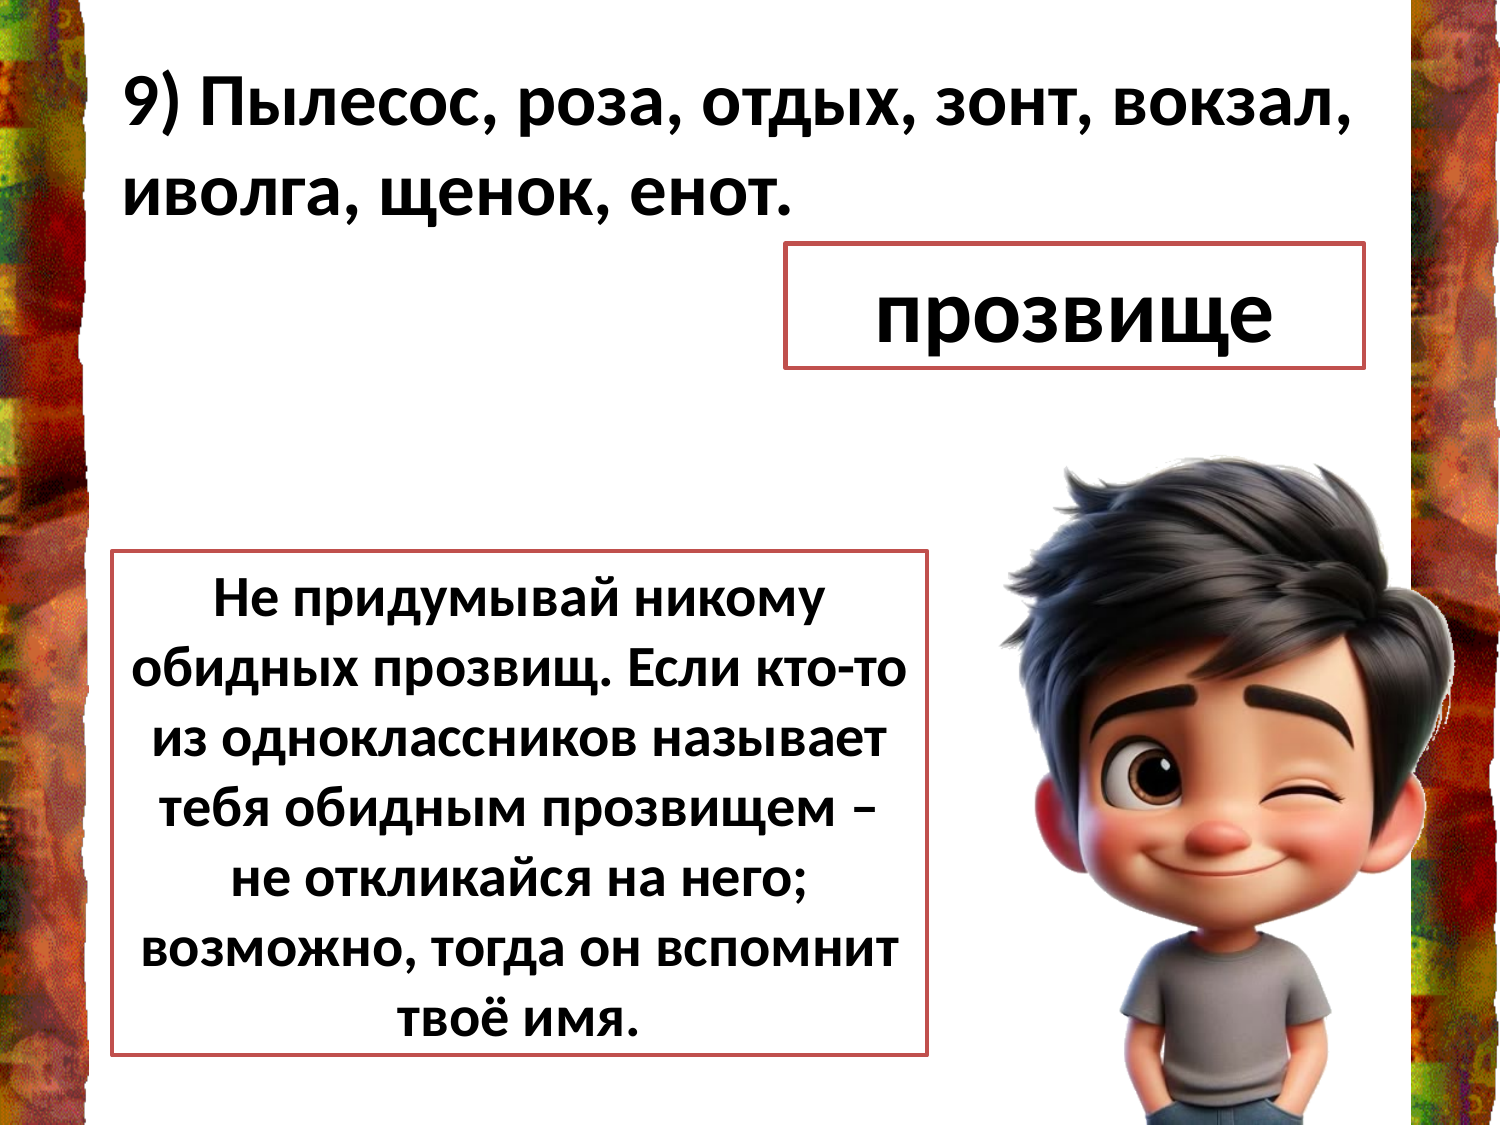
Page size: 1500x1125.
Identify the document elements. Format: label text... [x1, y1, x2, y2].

text_box Не придумывай никому обидных прозвищ. Если кто-то из одноклассников называет тебя обидным прозвищем – не откликайся на него; возможно, тогда он вспомнит твоё имя. [110, 549, 929, 1057]
text_box 9) Пылесос, роза, отдых, зонт, вокзал, иволга, щенок, енот. [106, 42, 1387, 238]
text_box прозвище [783, 241, 1366, 370]
picture [0, 0, 89, 1125]
picture [985, 0, 1500, 1125]
